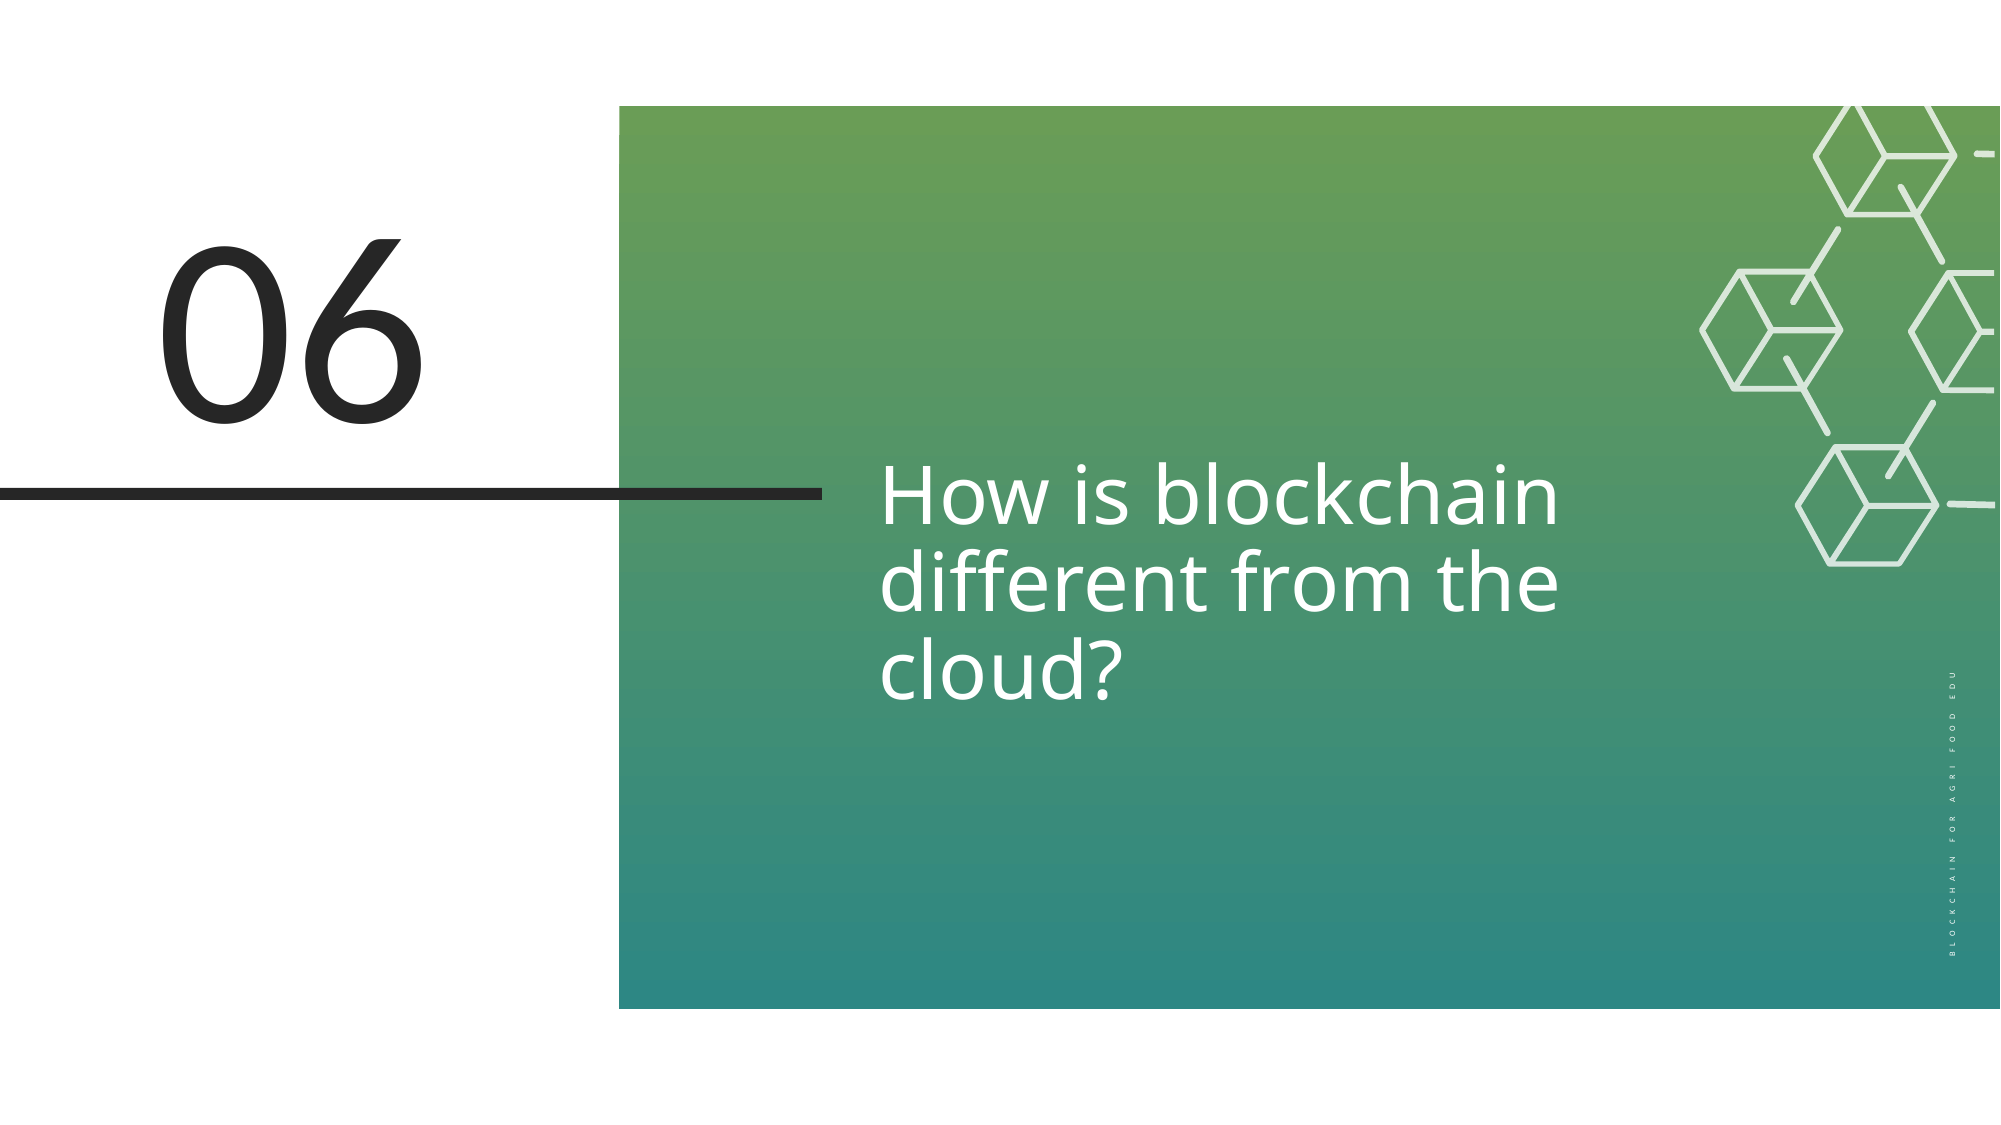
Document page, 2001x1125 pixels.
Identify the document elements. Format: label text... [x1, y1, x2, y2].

list 06 [141, 180, 481, 277]
list How is blockchain different from the cloud? [864, 446, 1709, 899]
